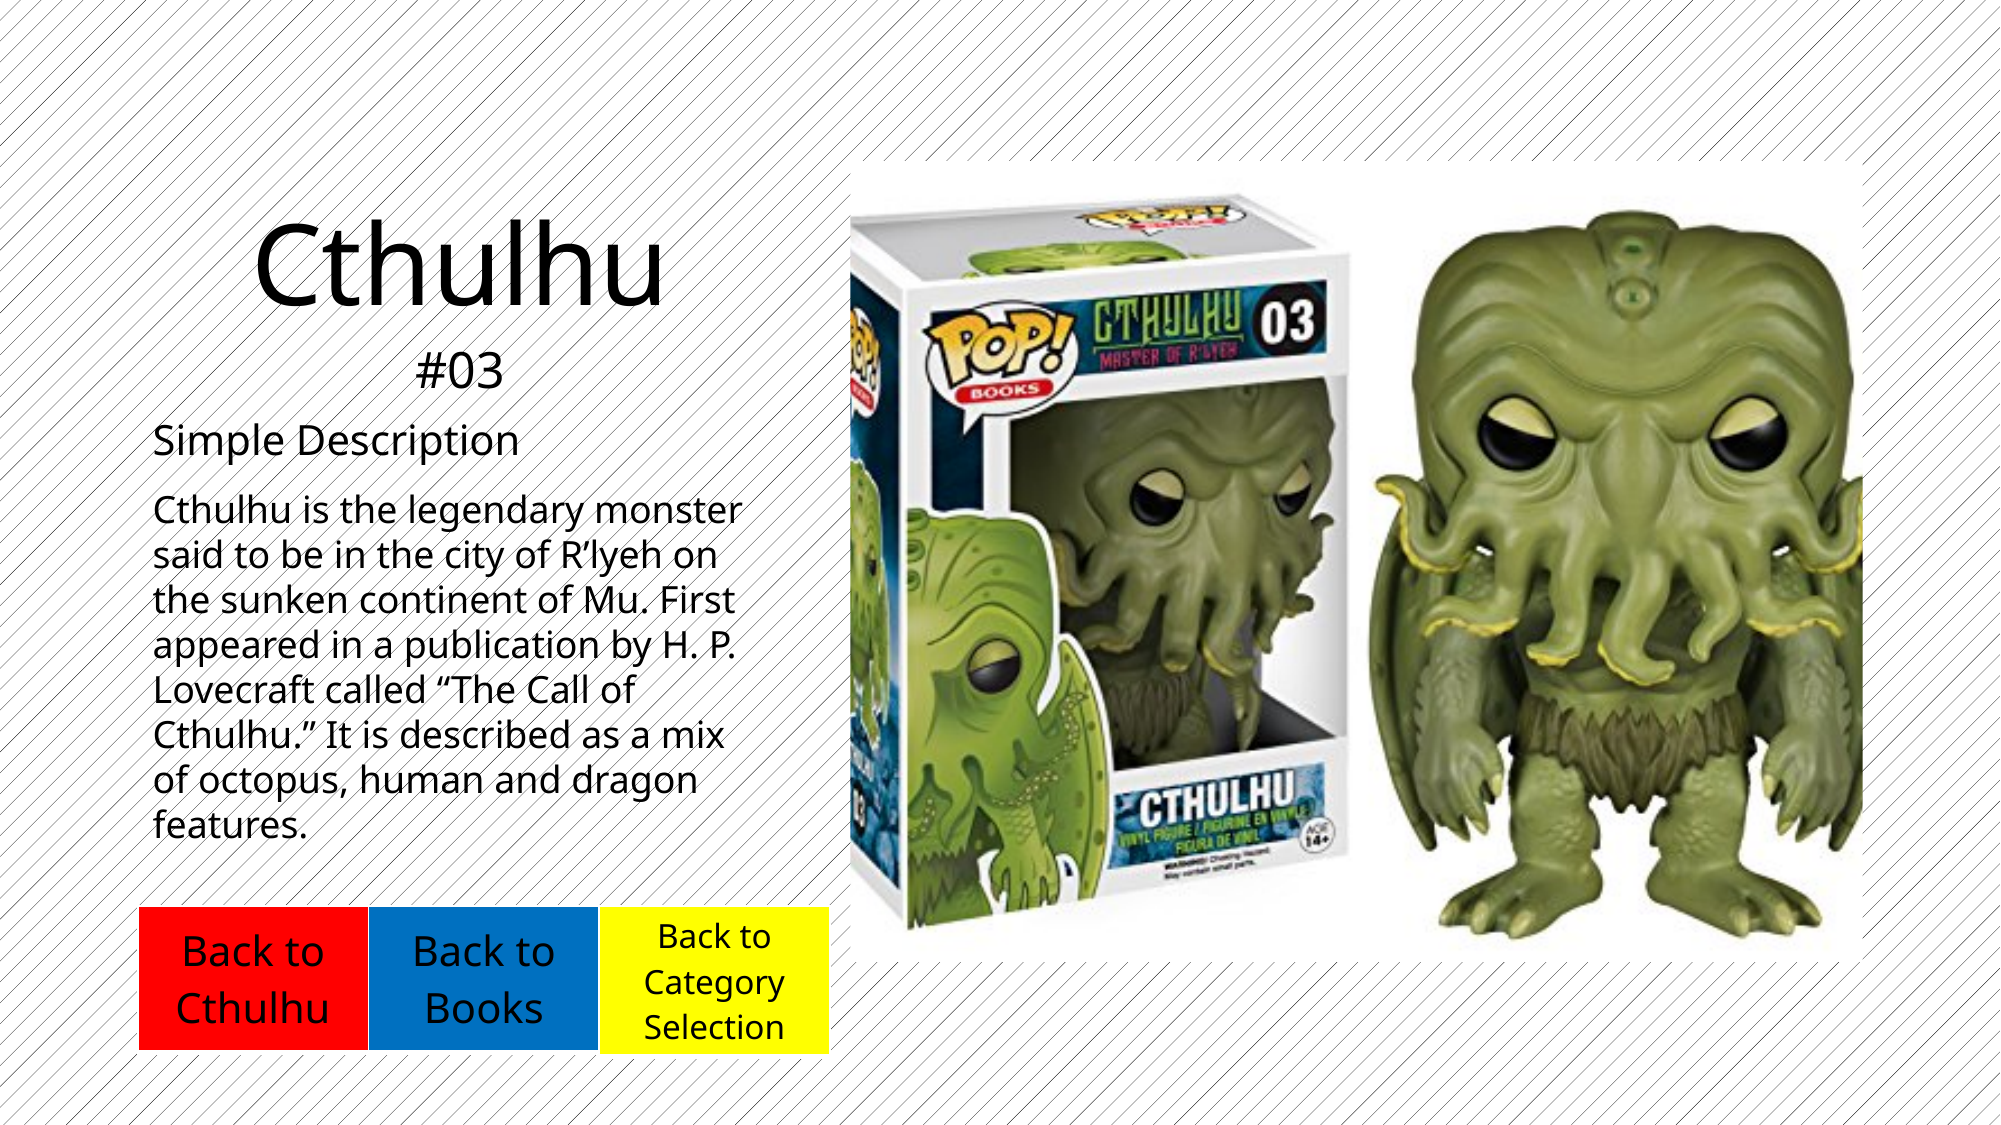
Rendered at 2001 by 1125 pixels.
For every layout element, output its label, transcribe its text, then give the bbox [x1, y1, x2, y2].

picture [850, 161, 1863, 962]
title Cthulhu [137, 75, 783, 337]
list #03 Simple Description Cthulhu is the legendary monster said to be in the city of R’lyeh on the sunken continent of Mu. First appeared in a publication by H. P. Lovecraft called “The Call of Cthulhu.” It is described as a mix of octopus, human and dragon features. [137, 337, 783, 905]
picture [137, 905, 830, 1053]
